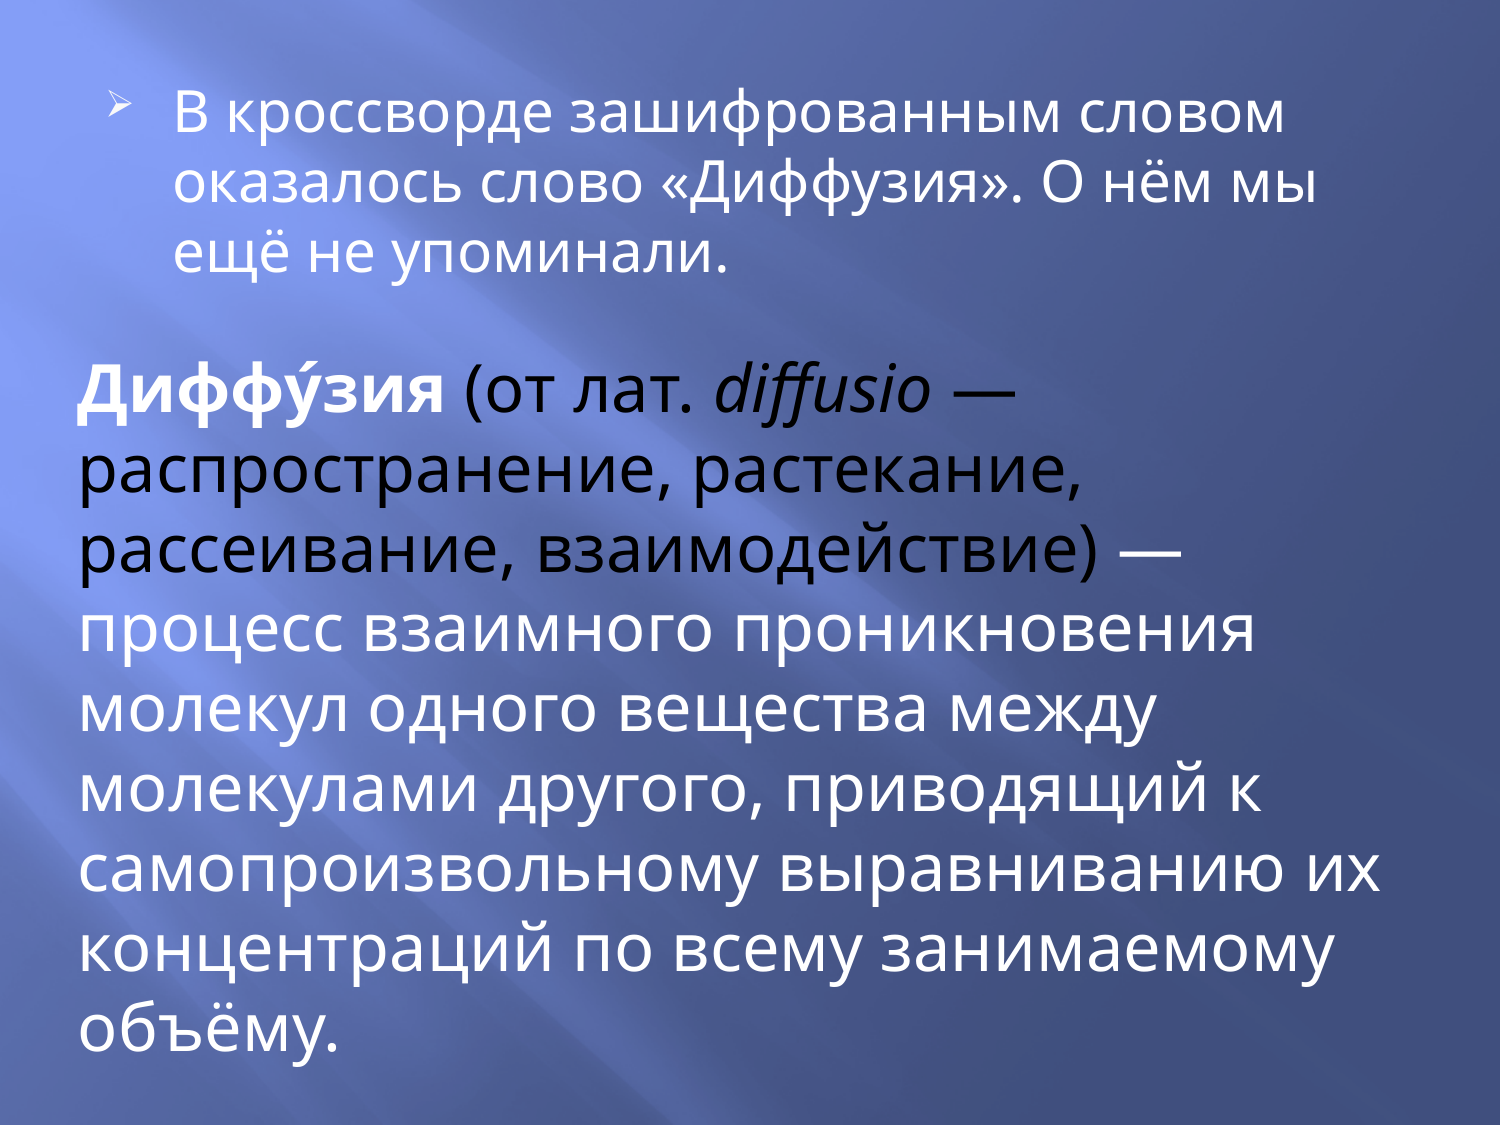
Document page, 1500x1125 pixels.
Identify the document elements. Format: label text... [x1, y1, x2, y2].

list В кроссворде зашифрованным словом оказалось слово «Диффузия». О нём мы ещё не упоминали. [67, 66, 1418, 237]
text_box Диффу́зия (от лат. diffusio — распространение, растекание, рассеивание, взаимодействие) — процесс взаимного проникновения молекул одного вещества между молекулами другого, приводящий к самопроизвольному выравниванию их концентраций по всему занимаемому объёму. [63, 338, 1446, 1073]
